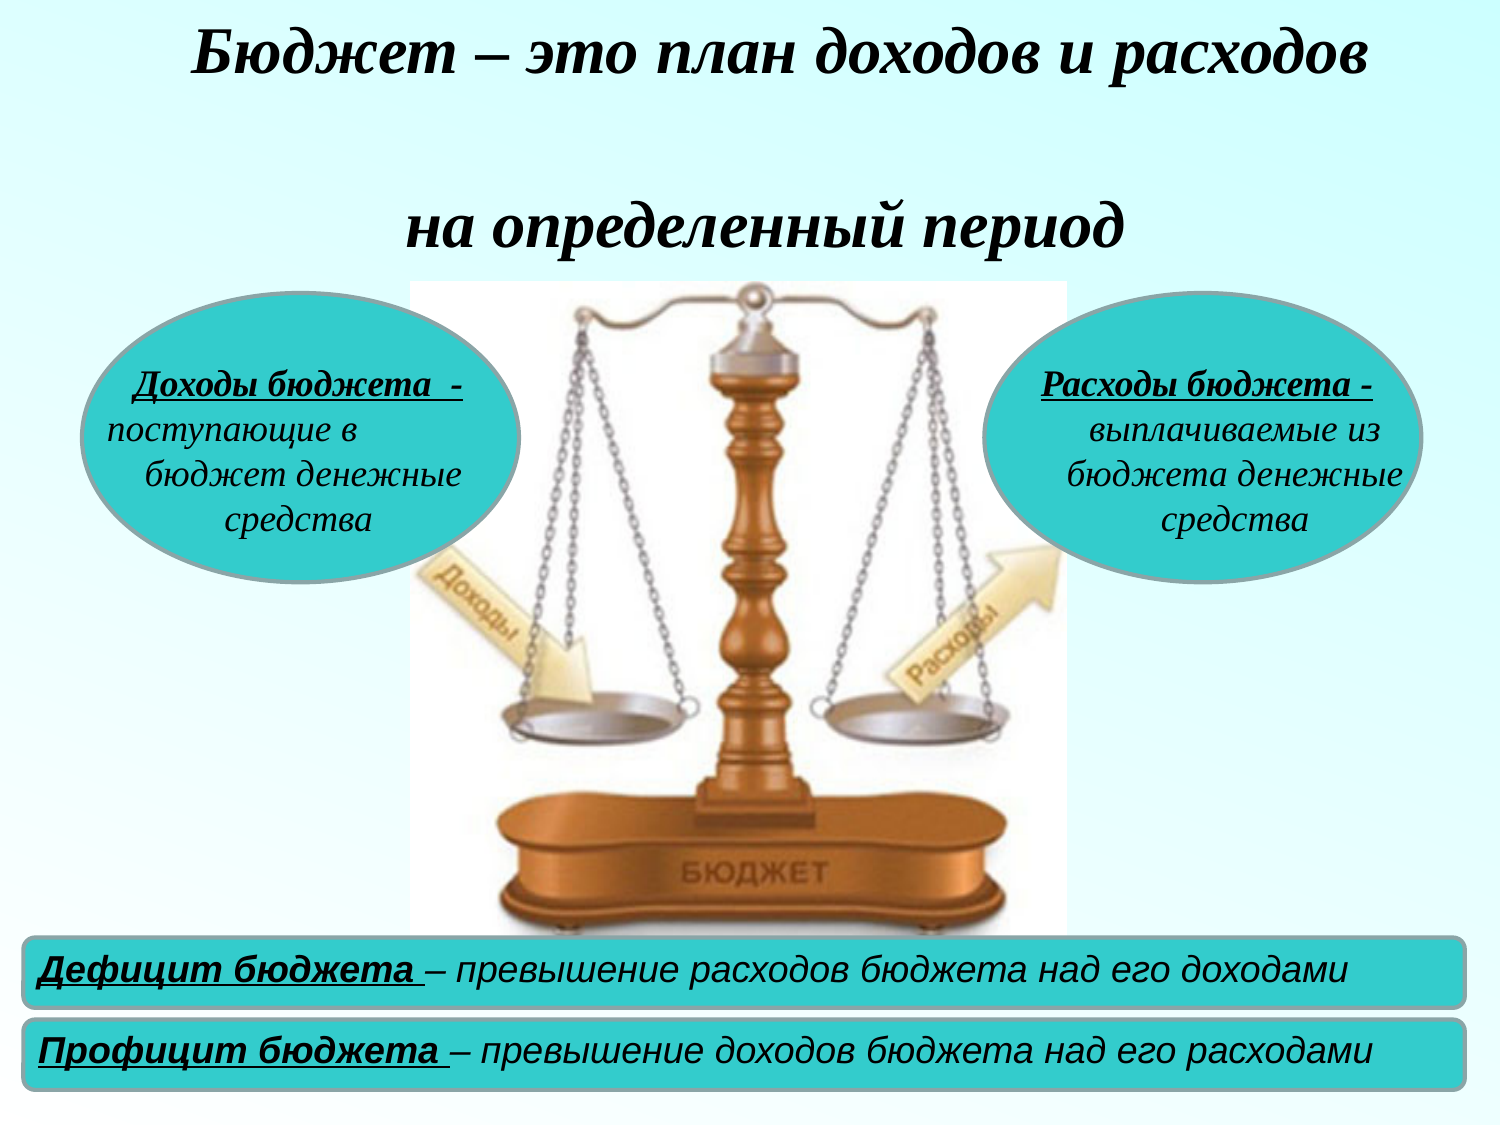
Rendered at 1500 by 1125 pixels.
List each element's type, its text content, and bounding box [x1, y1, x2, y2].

text_box [21, 942, 1467, 1010]
text_box Доходы бюджета - поступающие в бюджет денежные средства [81, 351, 404, 547]
text_box Бюджет – это план доходов и расходов на определенный период [105, 0, 1456, 743]
picture [409, 280, 1067, 973]
text_box Расходы бюджета - выплачиваемые из бюджета денежные средства [1072, 351, 1430, 547]
text_box [1072, 290, 1381, 351]
text_box Дефицит бюджета – превышение расходов бюджета над его доходами [23, 937, 1465, 998]
text_box [1072, 547, 1350, 585]
text_box [122, 290, 404, 351]
text_box [21, 1024, 1467, 1092]
text_box [153, 547, 404, 585]
text_box Профицит бюджета – превышение доходов бюджета над его расходами [23, 1018, 1500, 1079]
